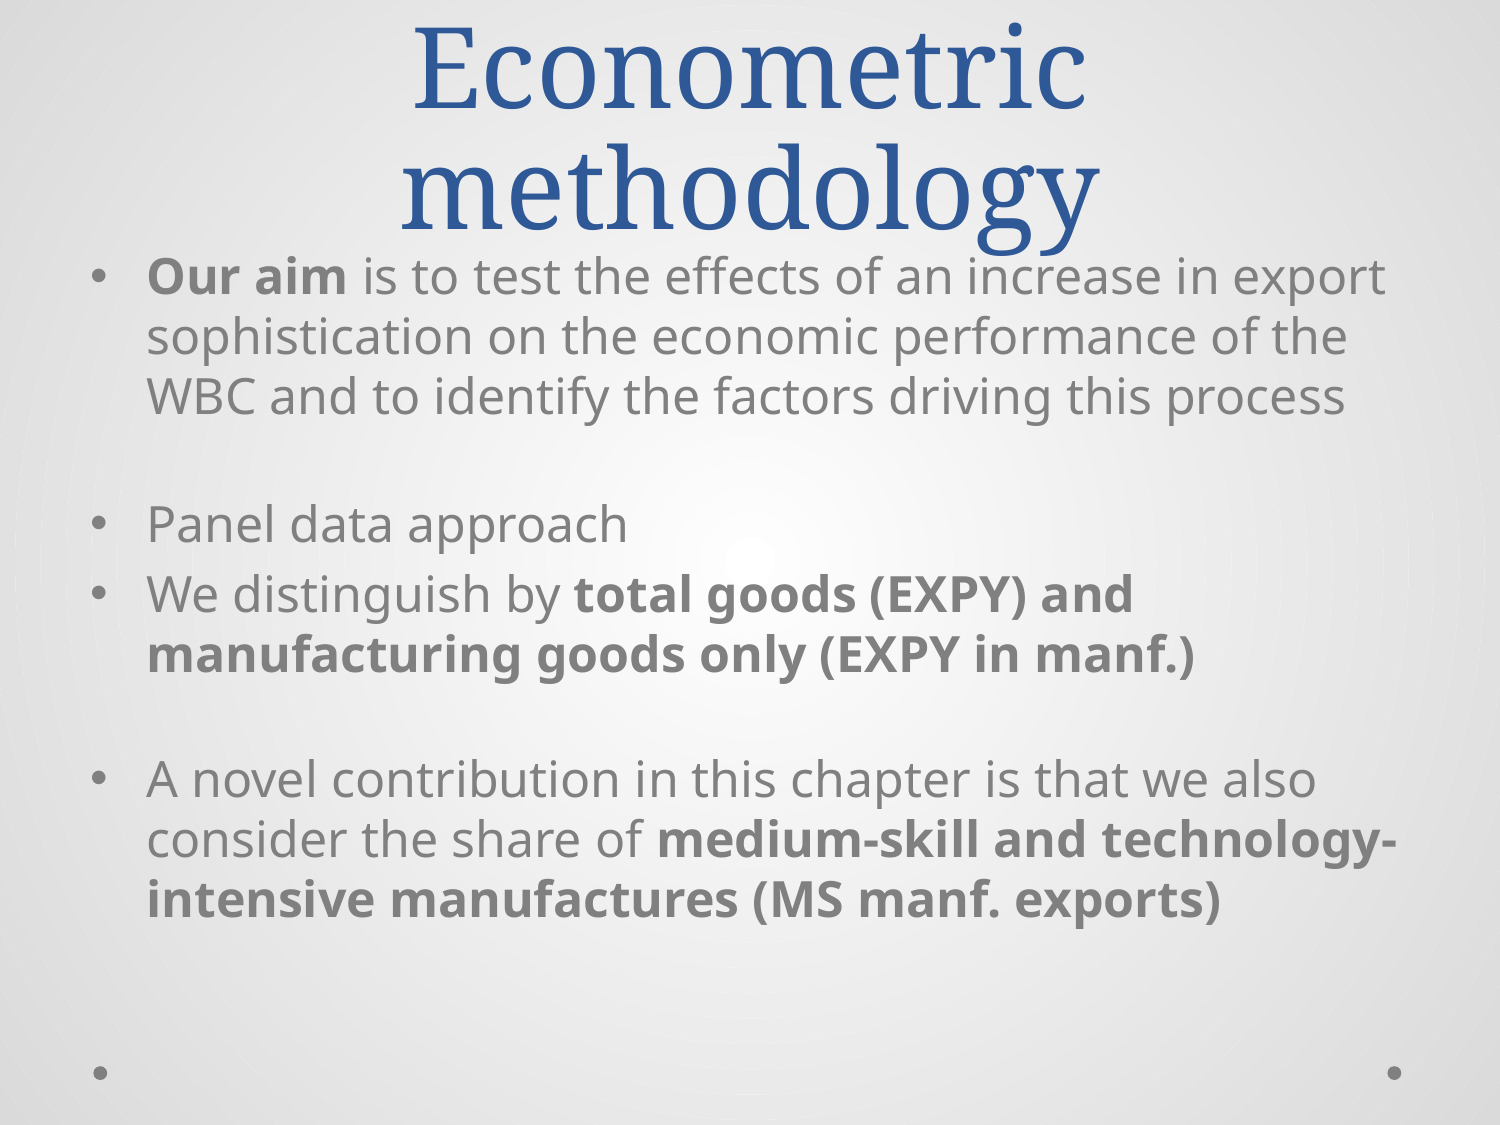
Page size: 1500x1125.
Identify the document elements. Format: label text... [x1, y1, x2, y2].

title Econometric methodology [75, 0, 1425, 263]
